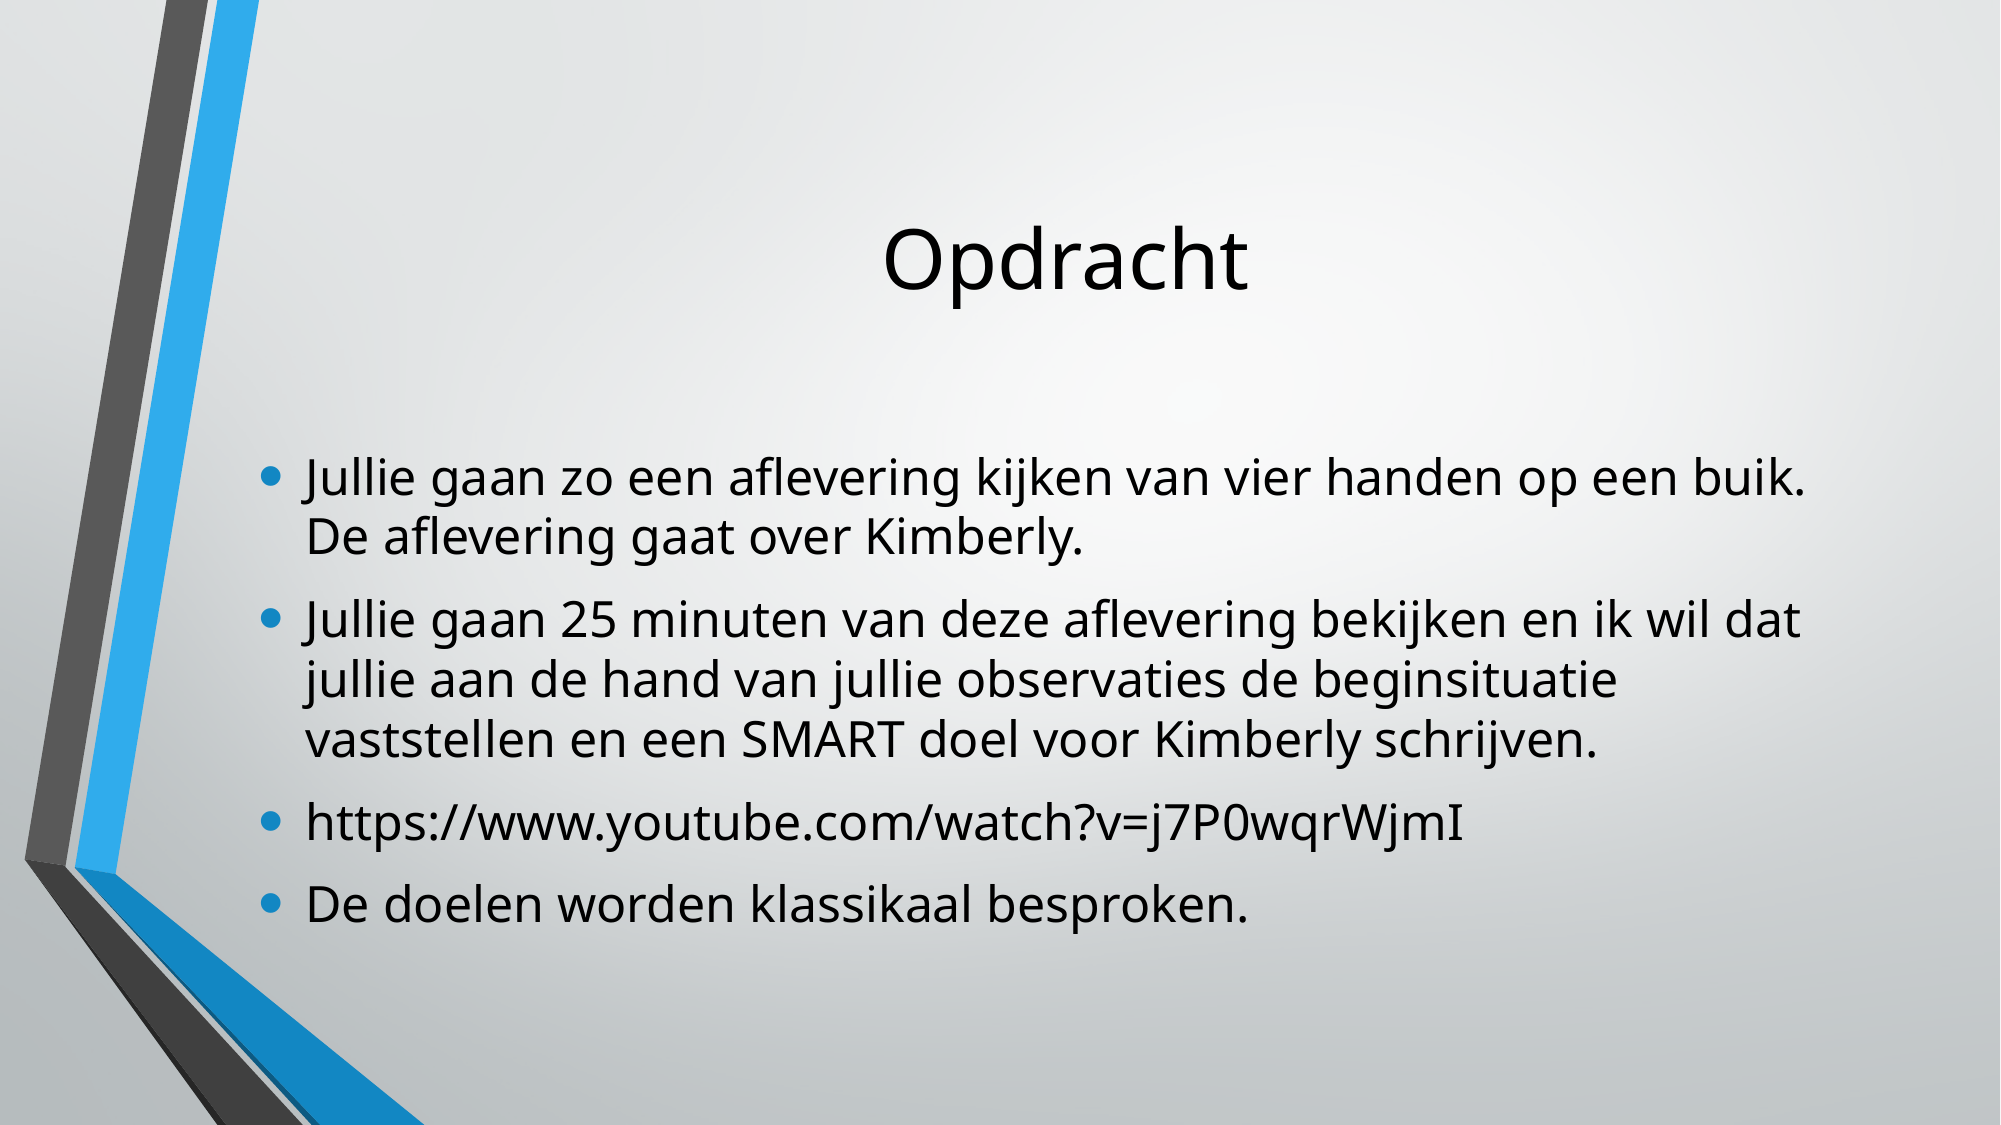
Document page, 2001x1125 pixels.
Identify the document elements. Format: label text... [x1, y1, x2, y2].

title Opdracht [243, 112, 1887, 400]
list Jullie gaan zo een aflevering kijken van vier handen op een buik. De aflevering gaat over Kimberly. Jullie gaan 25 minuten van deze aflevering bekijken en ik wil dat jullie aan de hand van jullie observaties de beginsituatie vaststellen en een SMART doel voor Kimberly schrijven. https://www.youtube.com/watch?v=j7P0wqrWjmI De doelen worden klassikaal besproken. [243, 437, 1887, 950]
